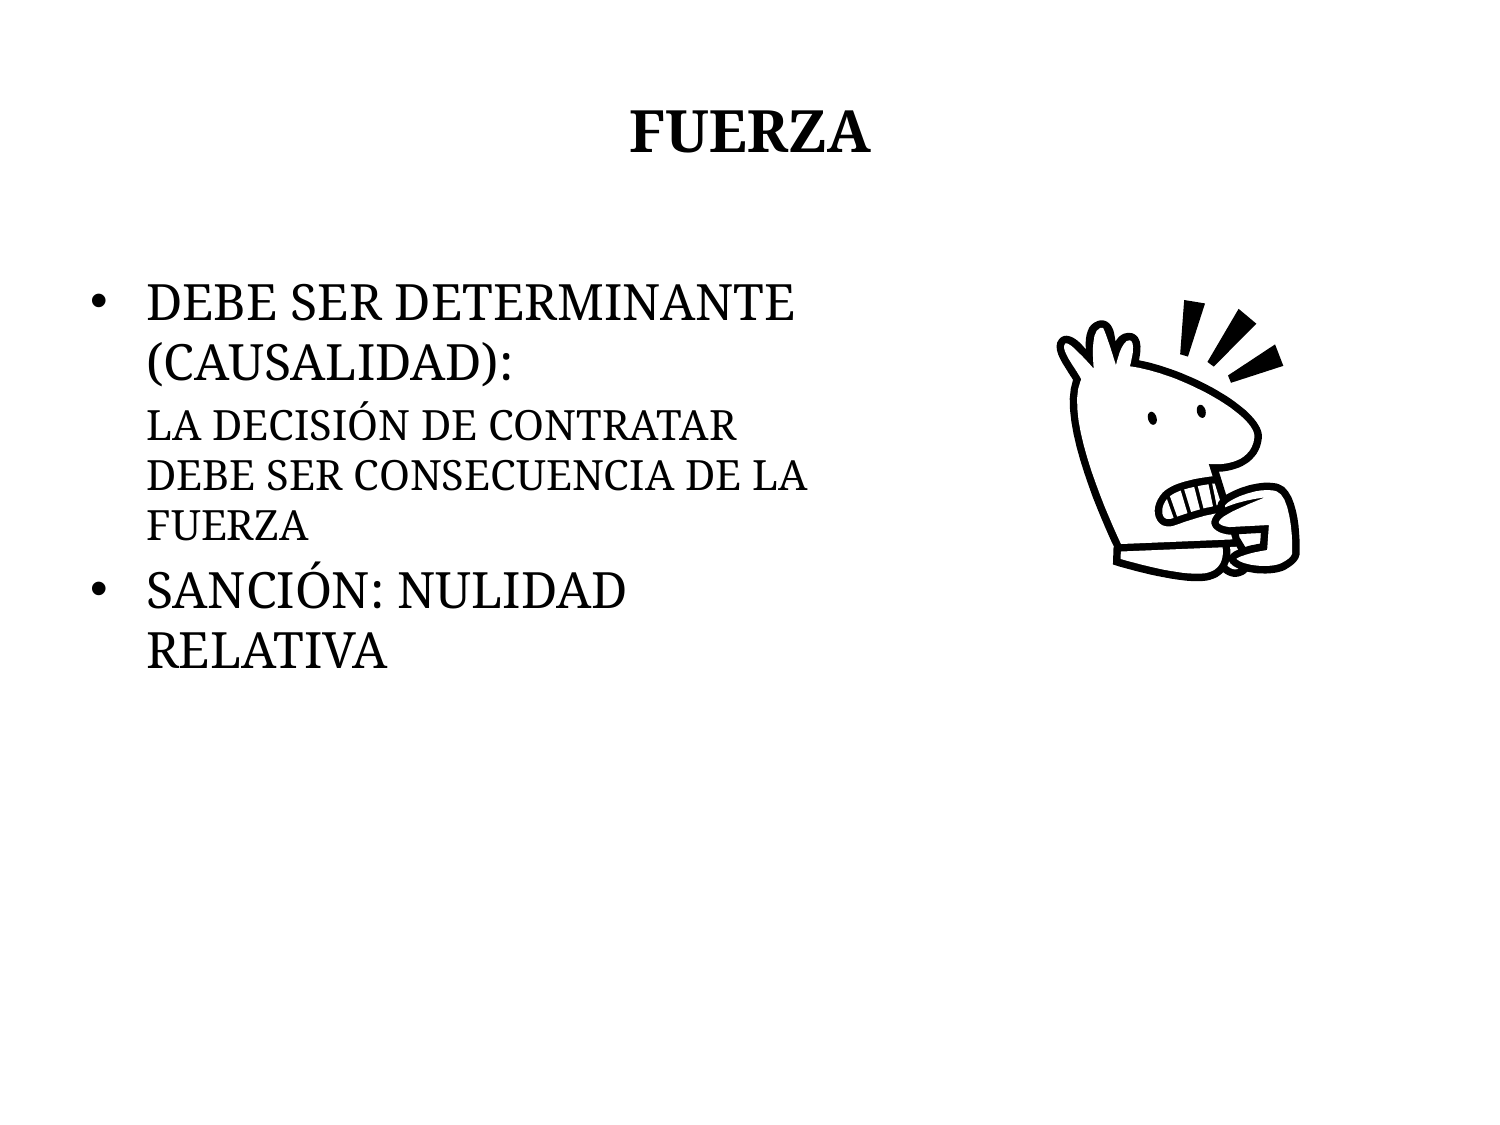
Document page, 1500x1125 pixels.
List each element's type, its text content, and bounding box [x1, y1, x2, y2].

picture [1051, 299, 1301, 584]
title FUERZA [75, 45, 1425, 213]
list DEBE SER DETERMINANTE (CAUSALIDAD): LA DECISIÓN DE CONTRATAR DEBE SER CONSECUENCIA DE LA FUERZA SANCIÓN: NULIDAD RELATIVA [75, 262, 863, 1005]
